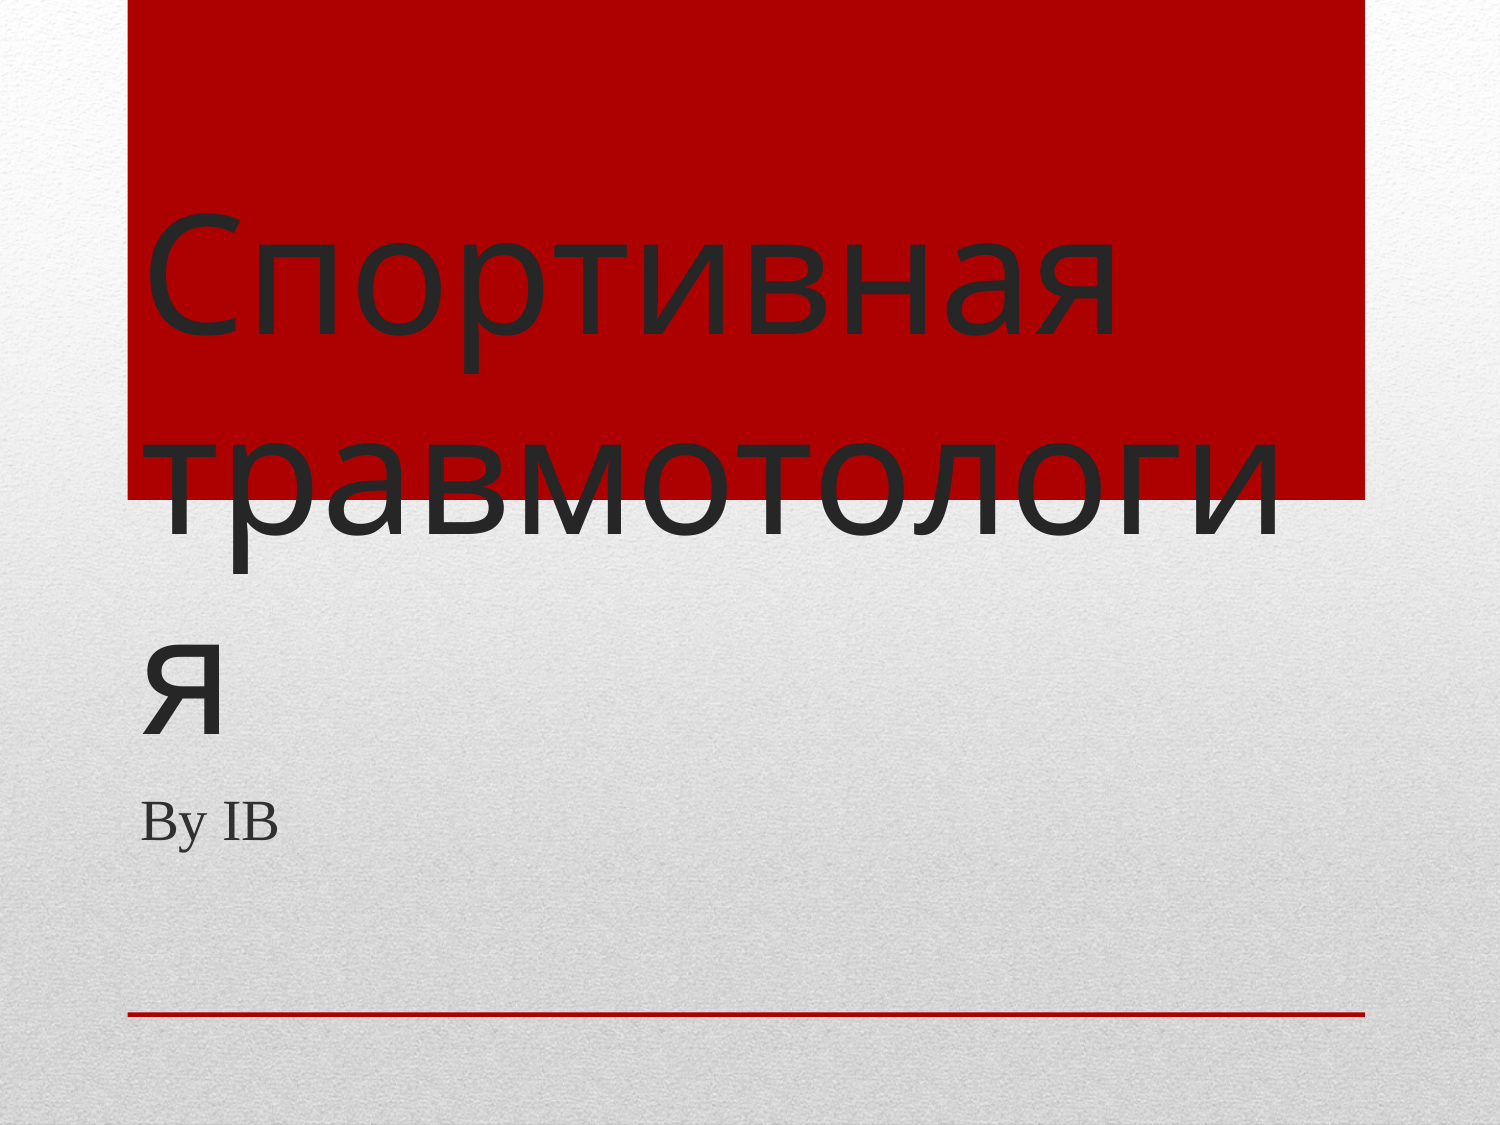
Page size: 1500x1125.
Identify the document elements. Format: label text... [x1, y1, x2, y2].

subtitle By IB [125, 774, 1250, 938]
title Спортивная травмотология [125, 525, 1363, 775]
